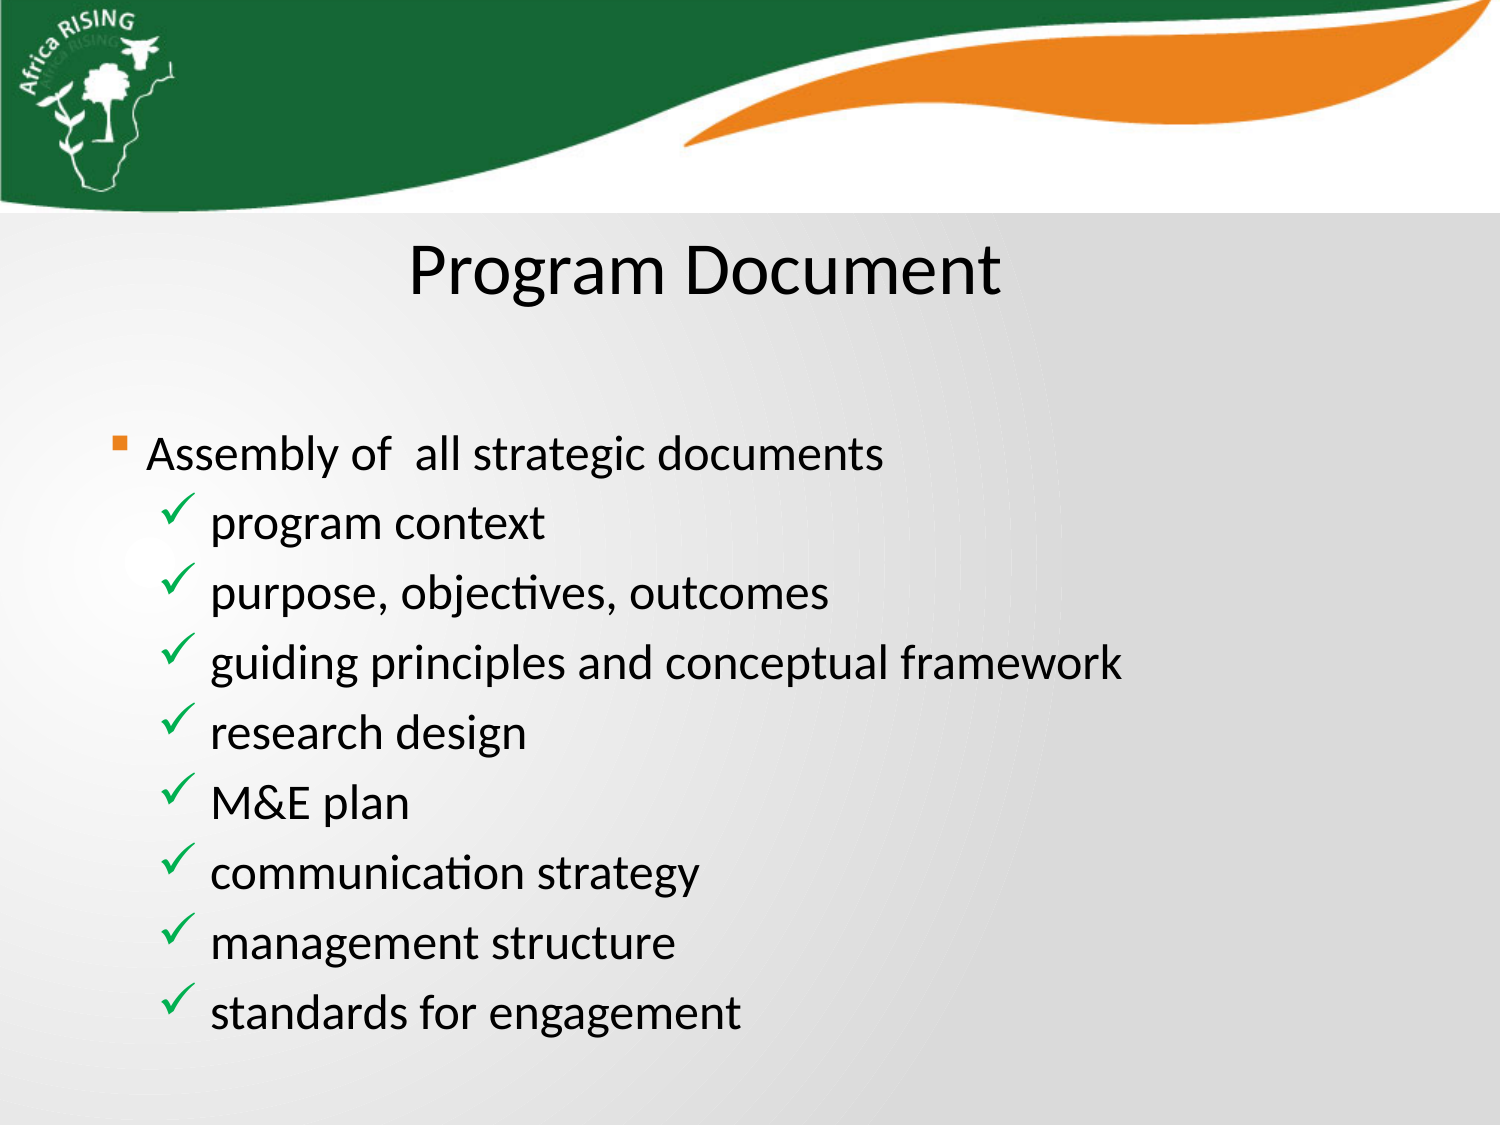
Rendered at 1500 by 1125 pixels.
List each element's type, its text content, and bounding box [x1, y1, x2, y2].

list Program Document [75, 212, 1325, 400]
list Assembly of all strategic documents program context purpose, objectives, outcomes guiding principles and conceptual framework research design M&E plan communication strategy management structure standards for engagement [75, 412, 1350, 1075]
picture [0, 0, 1500, 213]
